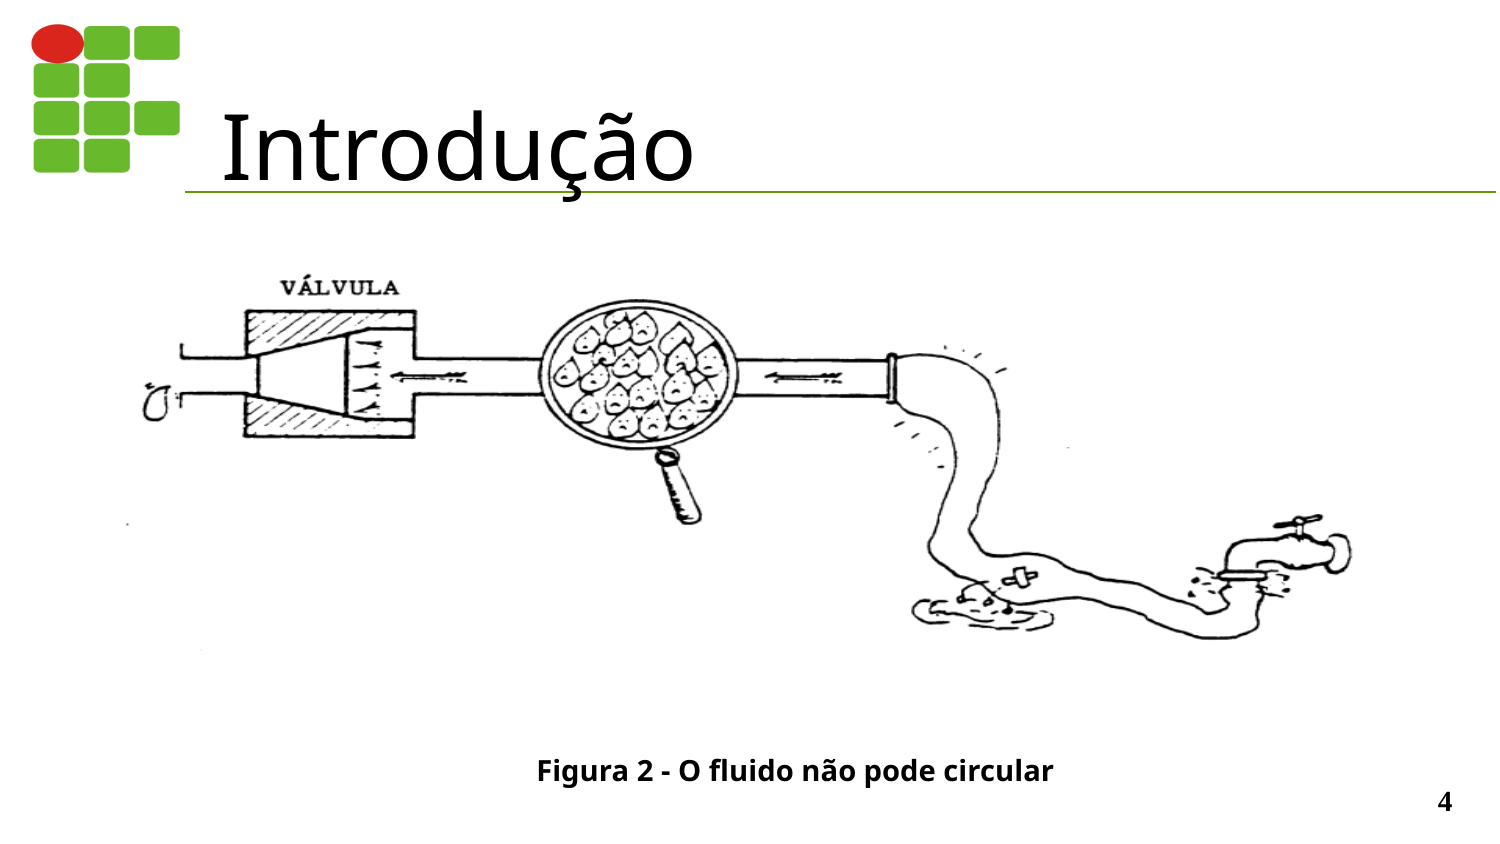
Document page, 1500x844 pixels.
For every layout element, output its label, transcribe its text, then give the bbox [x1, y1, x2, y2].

title Introdução [206, 26, 1468, 207]
list Figura 2 - O fluido não pode circular [46, 248, 1469, 774]
picture [29, 23, 182, 174]
picture [93, 270, 1418, 661]
text_box ‹#› [1155, 774, 1468, 825]
